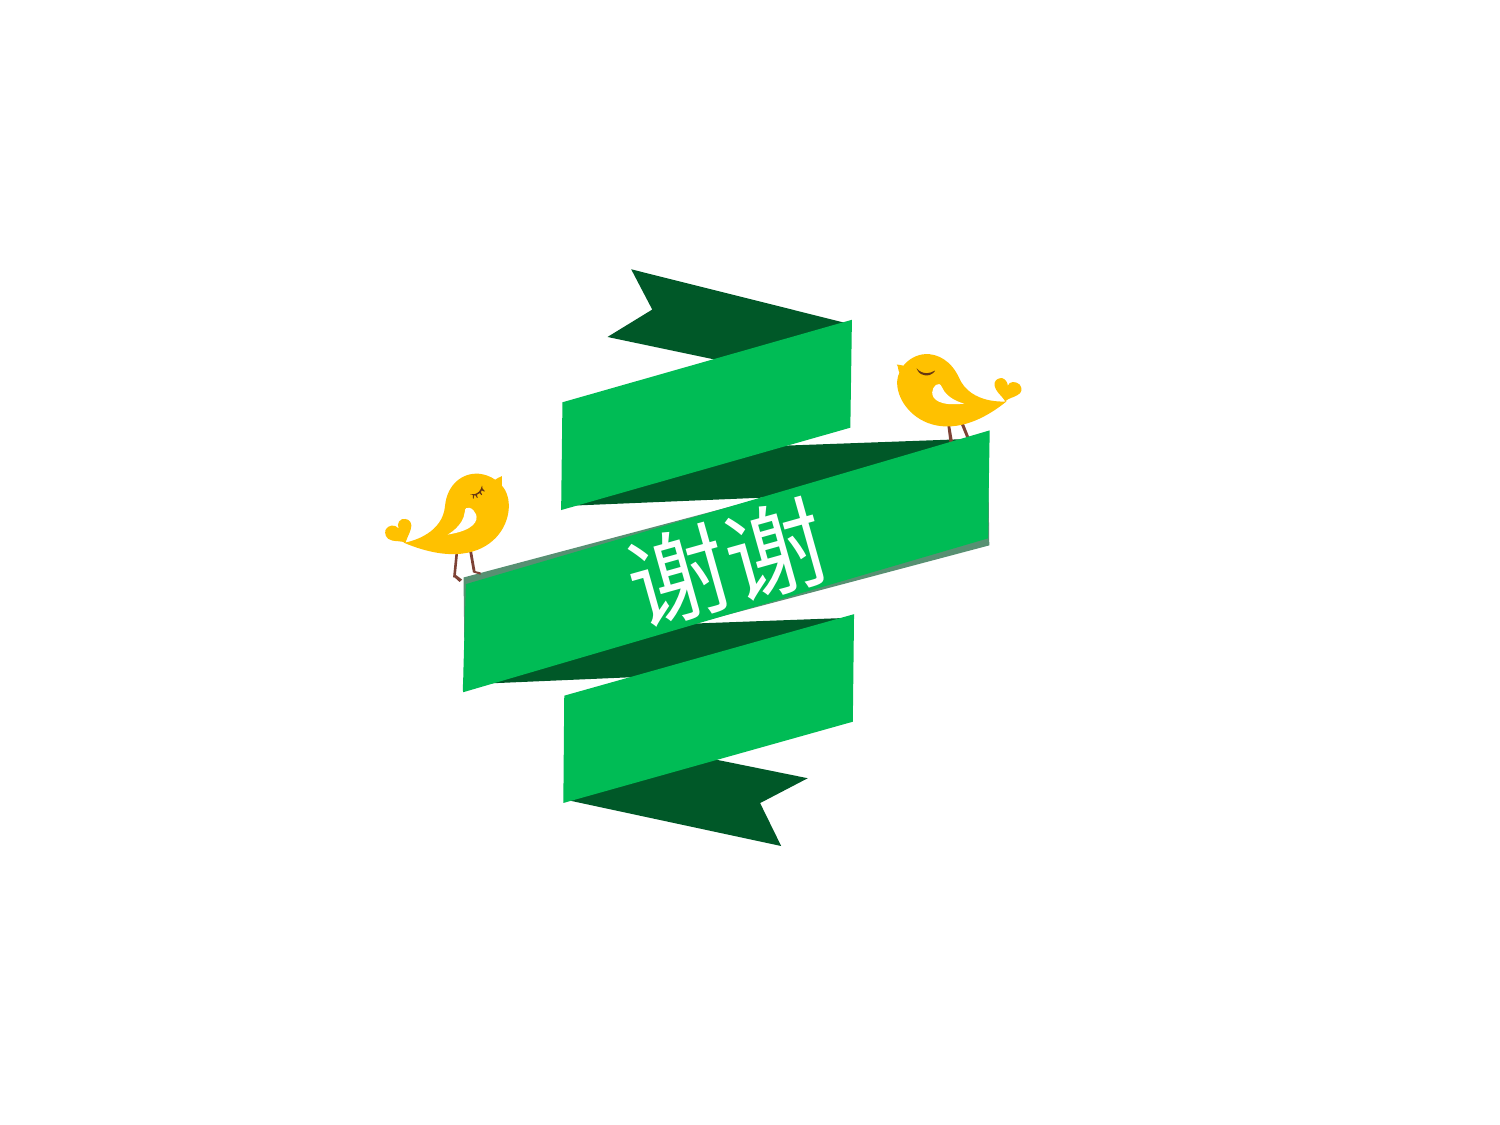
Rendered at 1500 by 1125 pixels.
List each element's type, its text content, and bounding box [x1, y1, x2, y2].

text_box [932, 384, 965, 405]
text_box [454, 574, 463, 582]
text_box [947, 427, 953, 442]
text_box [607, 270, 840, 360]
text_box [463, 520, 680, 593]
text_box [896, 354, 1022, 427]
text_box [561, 656, 701, 705]
text_box [385, 473, 509, 555]
text_box [561, 369, 675, 438]
text_box [561, 319, 852, 511]
text_box [563, 614, 855, 803]
text_box [579, 439, 949, 506]
text_box [734, 419, 852, 462]
text_box [571, 760, 806, 847]
text_box [499, 618, 836, 683]
text_box [447, 507, 477, 535]
text_box [961, 425, 969, 437]
text_box 谢谢 [462, 430, 990, 693]
text_box [916, 368, 936, 376]
text_box [453, 555, 458, 578]
text_box [469, 552, 481, 575]
text_box [758, 529, 990, 607]
